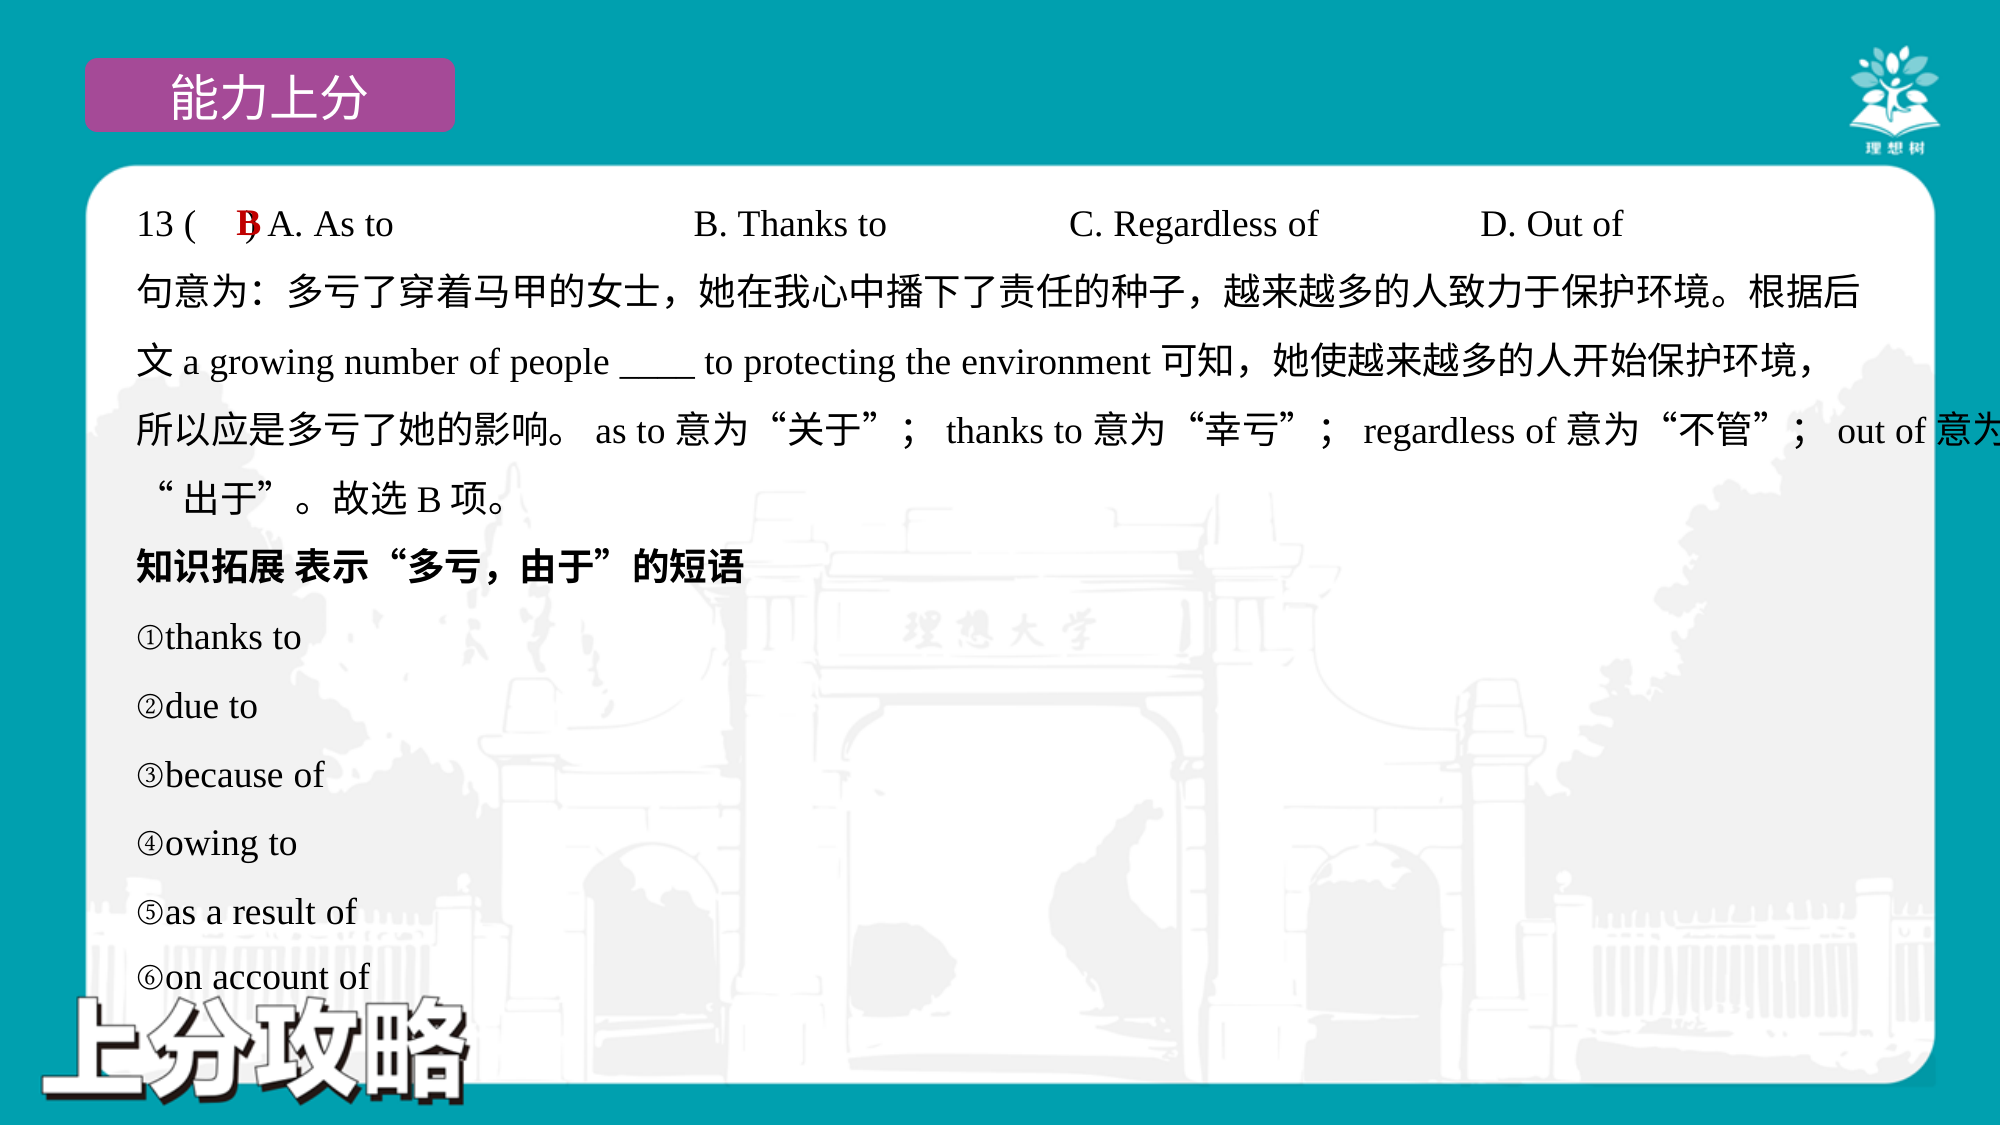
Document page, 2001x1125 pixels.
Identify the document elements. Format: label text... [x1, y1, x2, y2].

text_box 13 ( ) A. As to B. Thanks to C. Regardless of D. Out of [136, 176, 1865, 237]
picture [0, 0, 2000, 1125]
text_box 句意为：多亏了穿着马甲的女士，她在我心中播下了责任的种子，越来越多的人致力于保护环境。根据后 文a growing number of people ____ to protecting the environment可知，她使越来越多的人开始保护环境， 所以应是多亏了她的影响。as to意为“关于”；thanks to意为“幸亏”；regardless of意为“不管”；out of意为 “出于”。故选B项。 知识拓展 表示“多亏，由于”的短语 ①thanks to ②due to ③because of ④owing to ⑤as a result of ⑥on account of [136, 244, 1865, 990]
text_box B [222, 176, 276, 236]
